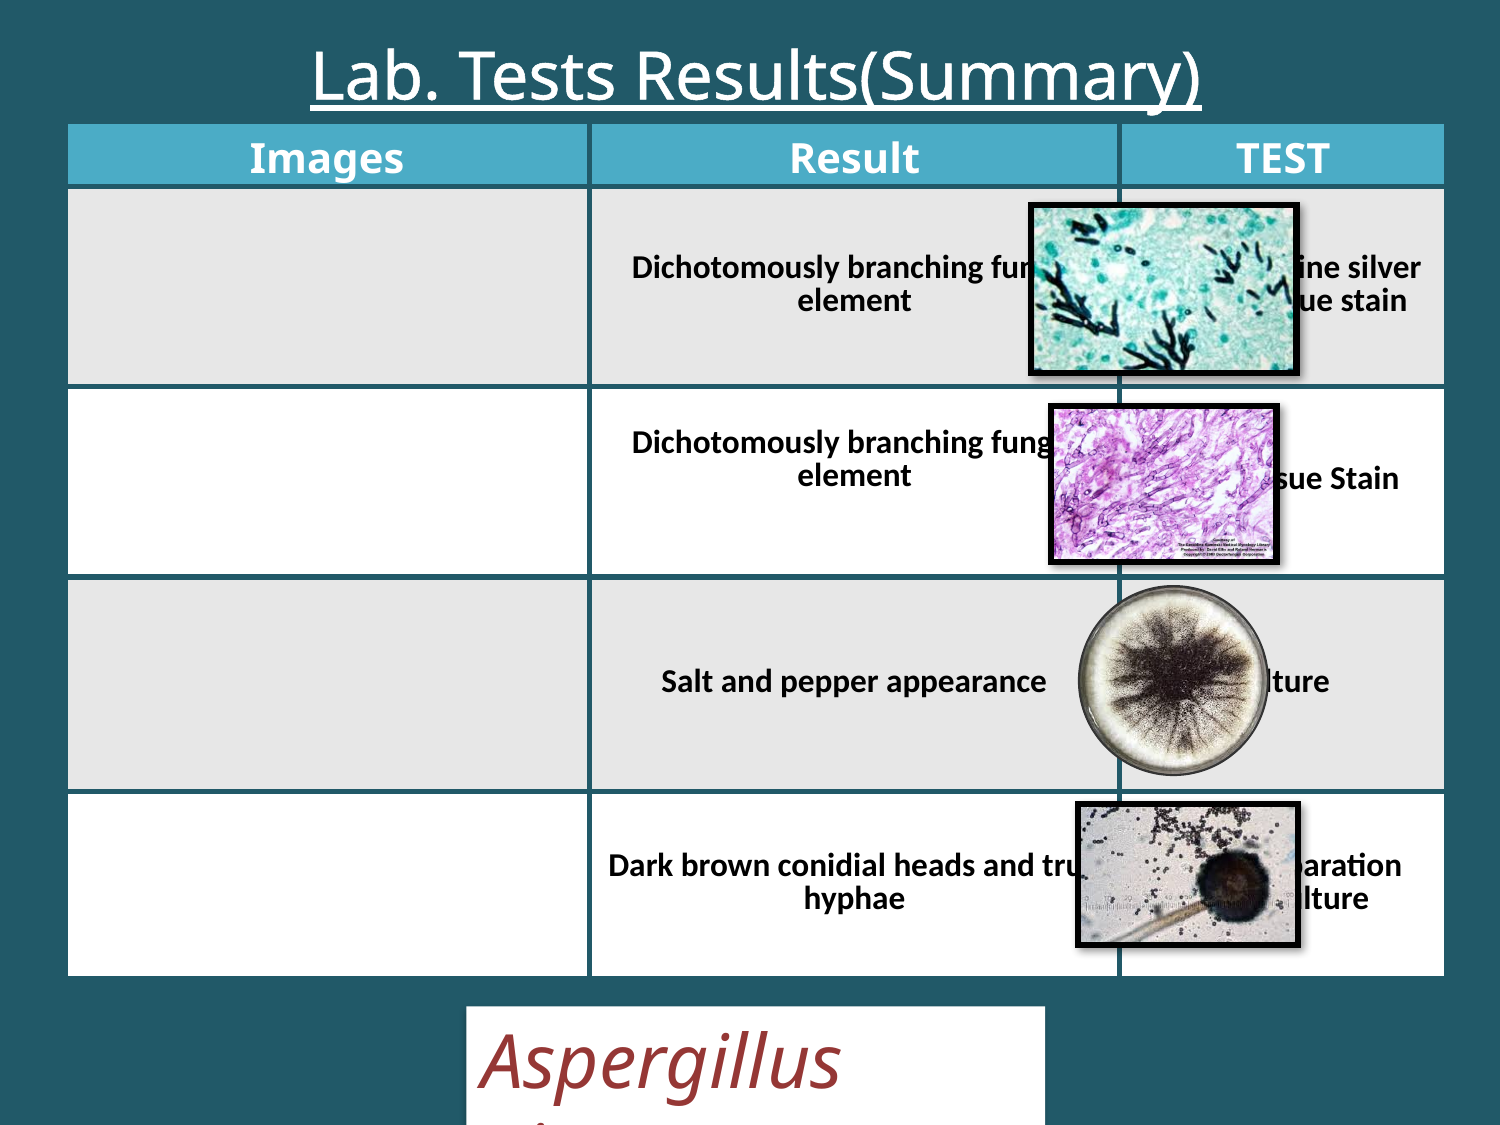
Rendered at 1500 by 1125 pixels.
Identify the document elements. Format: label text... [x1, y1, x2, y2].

table_cell [68, 189, 587, 384]
table_cell [68, 389, 587, 574]
table_cell [68, 580, 587, 789]
table_header Images [68, 124, 587, 184]
picture [1053, 408, 1274, 559]
table_header TEST [1122, 124, 1444, 184]
table_cell Culture [1122, 580, 1444, 789]
table_cell Dichotomously branching fungal element [592, 389, 1117, 574]
table_cell LPCB preparation from culture [1122, 794, 1444, 976]
table_cell H&E tissue Stain [1122, 389, 1444, 574]
text_box Aspergillus niger [466, 1006, 1046, 1125]
text_box Lab. Tests Results(Summary) [100, 25, 1412, 119]
table_cell [68, 794, 587, 976]
table_header Result [592, 124, 1117, 184]
picture [1078, 585, 1269, 776]
table_cell Dichotomously branching fungal element [592, 189, 1117, 384]
picture [1034, 207, 1294, 370]
table_cell Methenamine silver (GMS) tissue stain [1122, 189, 1444, 384]
picture [1080, 807, 1296, 943]
table_cell Dark brown conidial heads and true hyphae [592, 794, 1117, 976]
table_cell Salt and pepper appearance [592, 580, 1117, 789]
